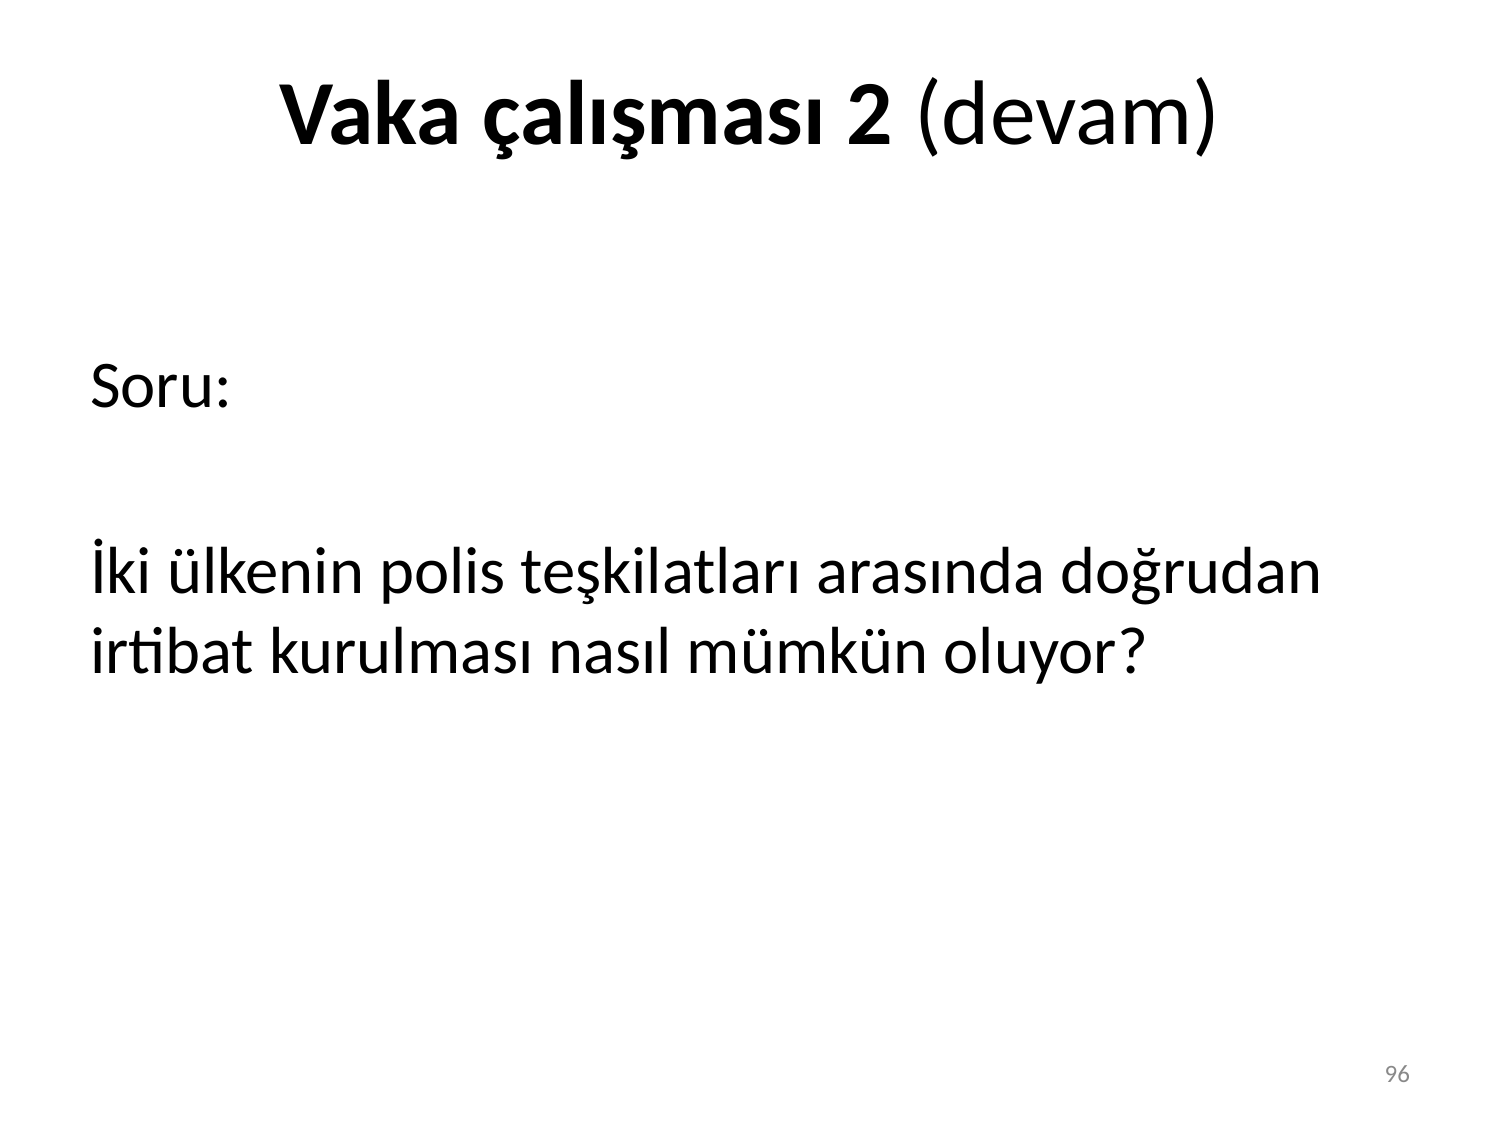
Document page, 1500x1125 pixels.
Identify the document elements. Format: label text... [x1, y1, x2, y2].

list Soru: İki ülkenin polis teşkilatları arasında doğrudan irtibat kurulması nasıl mümkün oluyor? [75, 332, 1425, 966]
slide_number 96 [1074, 1042, 1425, 1103]
title Vaka çalışması 2 (devam) [75, 45, 1425, 187]
